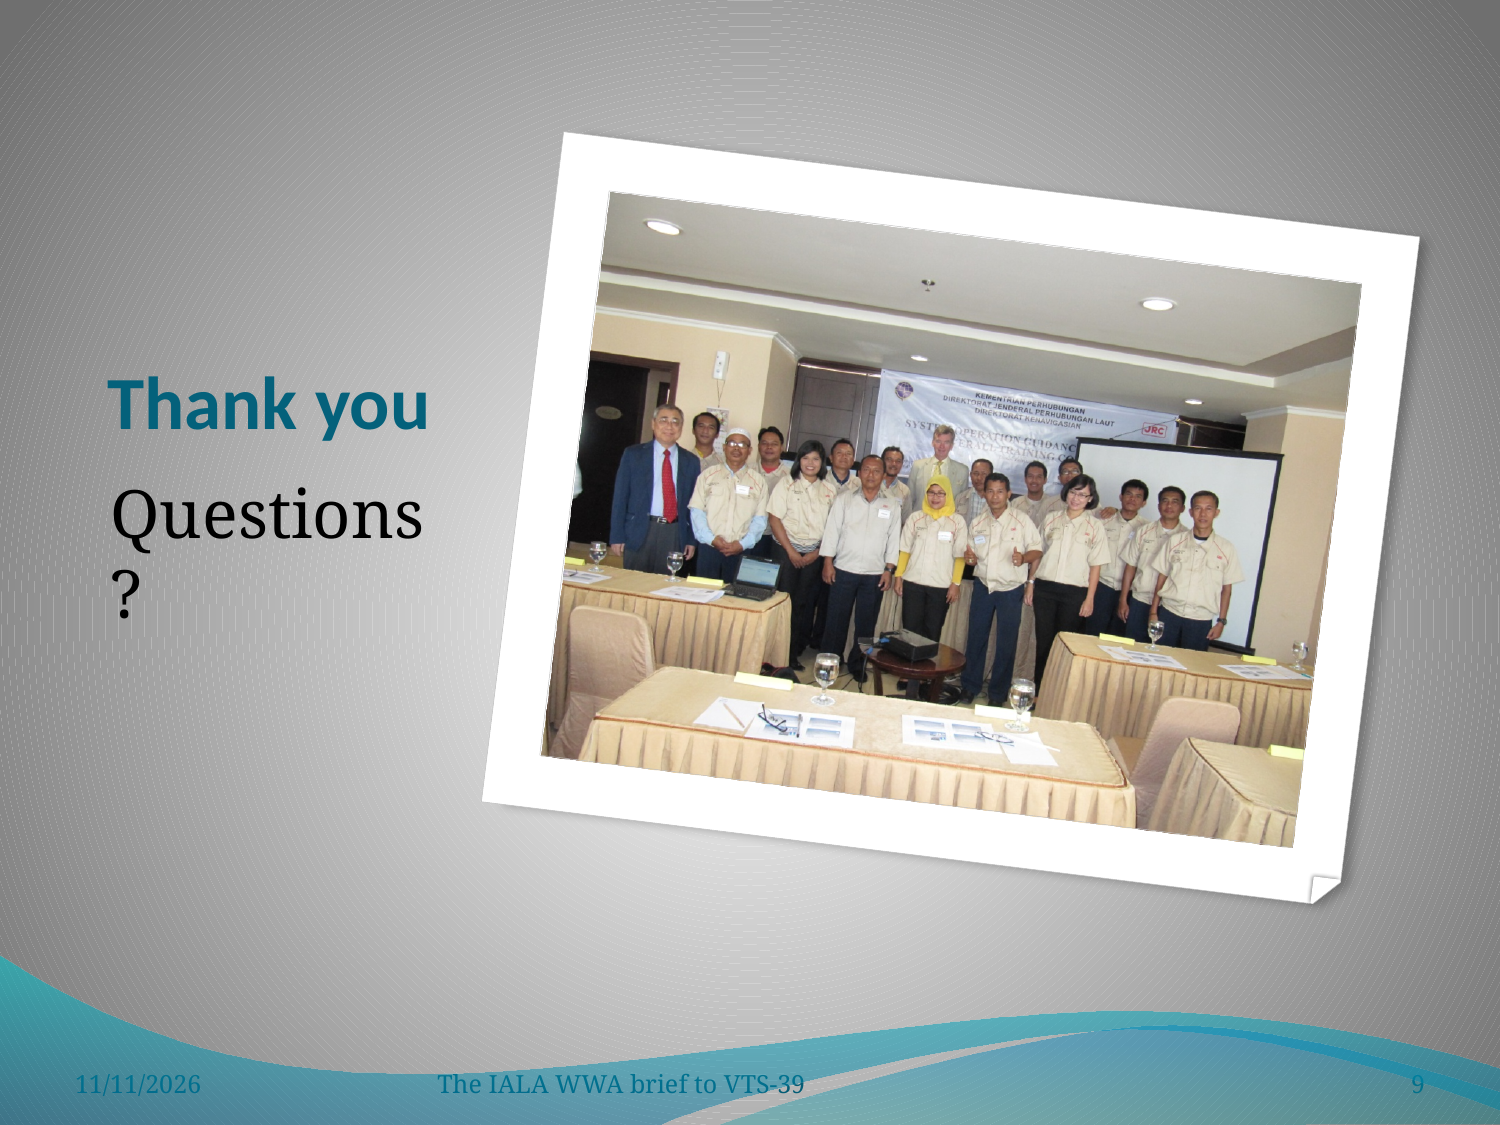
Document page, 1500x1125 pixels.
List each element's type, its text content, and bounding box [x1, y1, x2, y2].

title Thank you [99, 193, 463, 453]
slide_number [75, 1042, 425, 1103]
picture [542, 559, 566, 758]
footer The IALA WWA brief to VTS-39 [437, 1042, 988, 1103]
picture [1021, 813, 1295, 847]
picture [1333, 281, 1360, 504]
picture [571, 192, 1330, 804]
list Questions? [99, 464, 463, 822]
slide_number 9 [1325, 1042, 1425, 1103]
